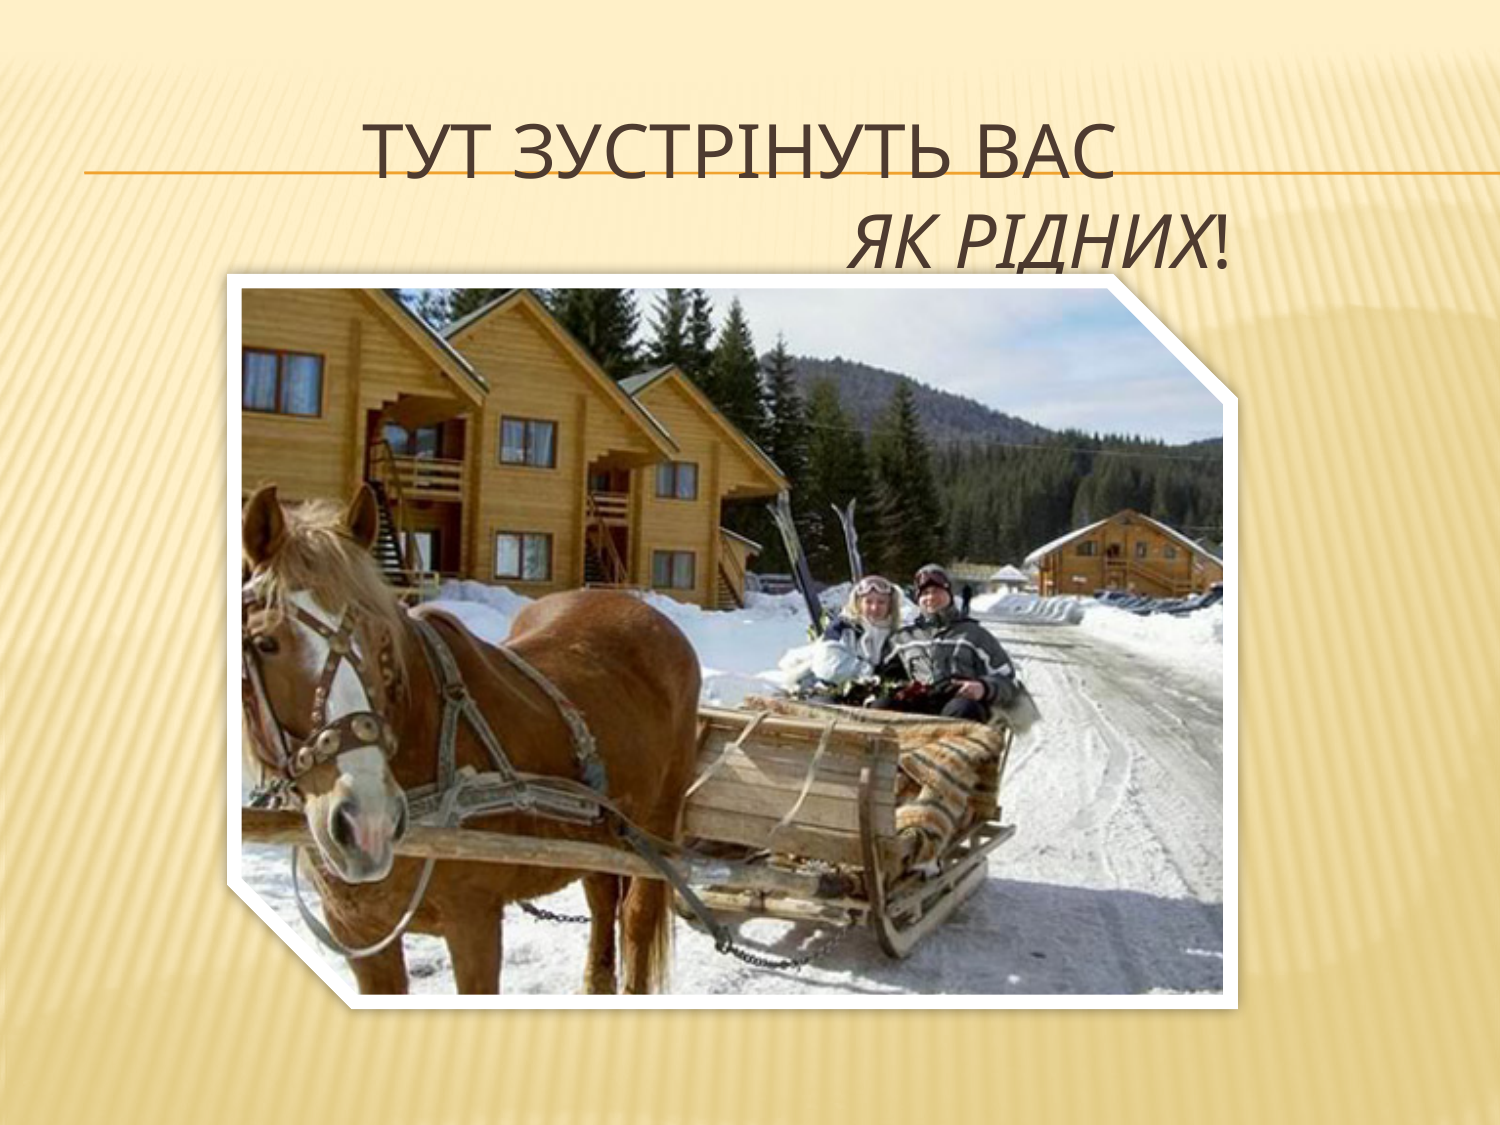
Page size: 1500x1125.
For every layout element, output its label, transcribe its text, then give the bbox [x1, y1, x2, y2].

title ТУТ ЗУСТРІНУТЬ ВАС як рідних! [269, 93, 1347, 294]
picture [236, 283, 1229, 1000]
